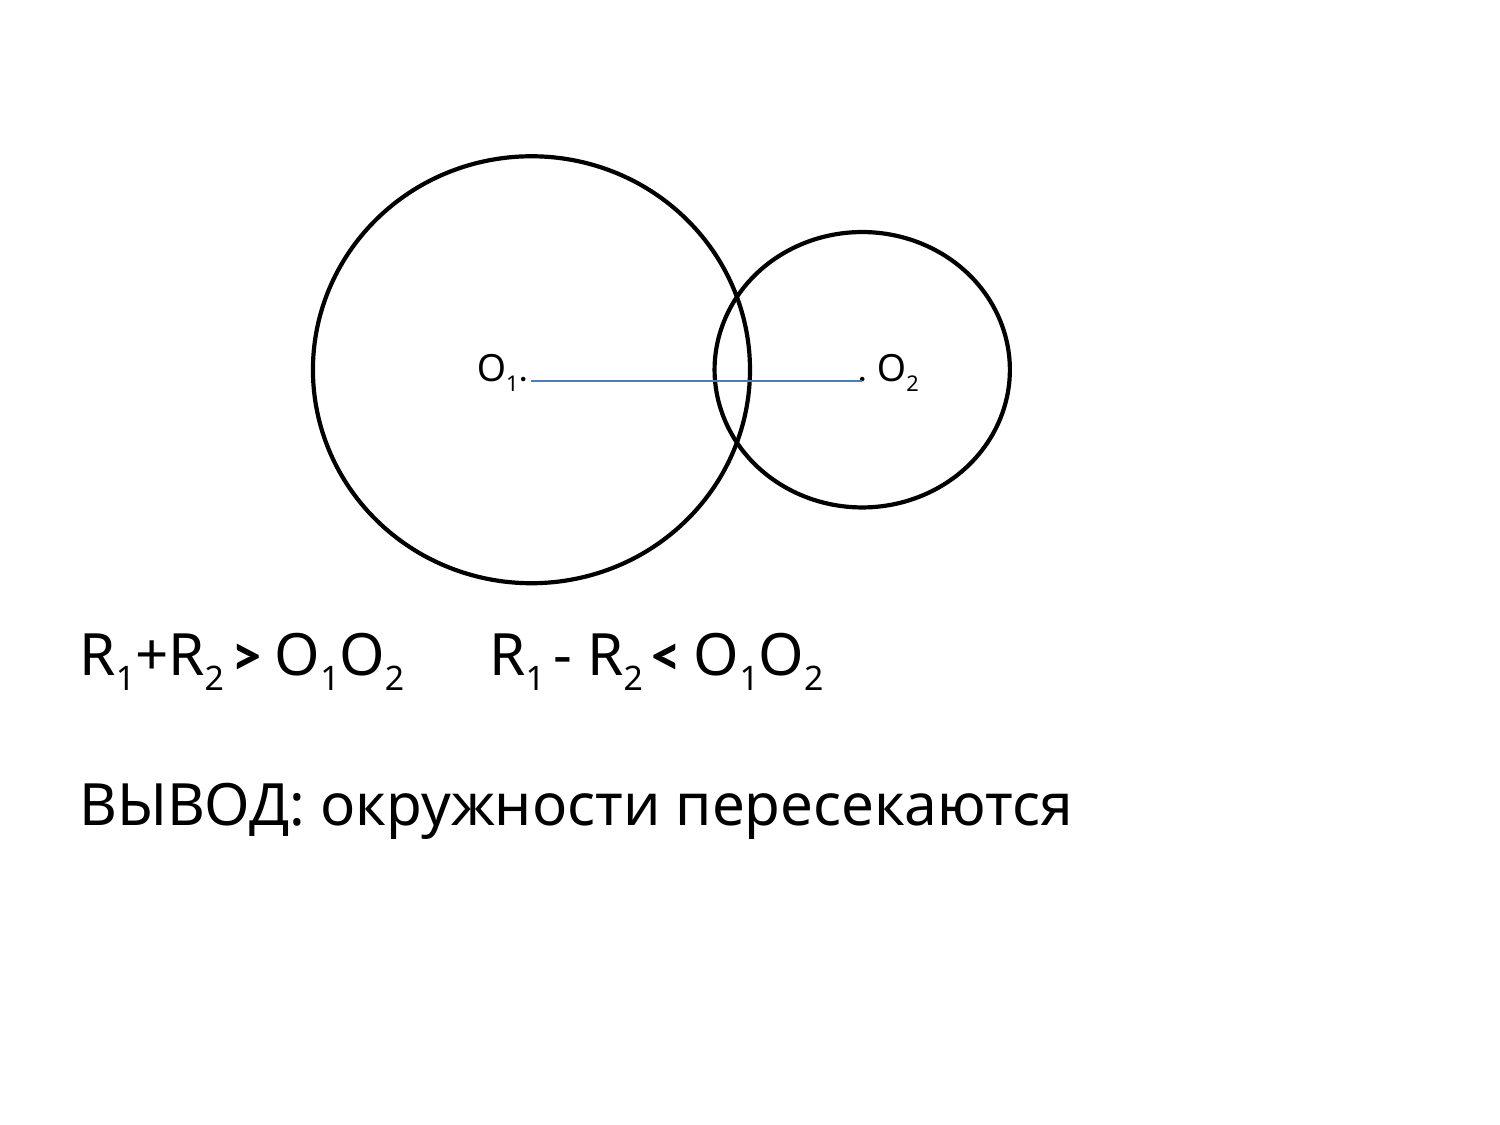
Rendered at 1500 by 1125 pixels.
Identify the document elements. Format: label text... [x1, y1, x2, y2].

text_box O1. [310, 154, 738, 586]
text_box . O2 [712, 229, 1012, 510]
text_box R1+R2 > O1O2 R1 - R2 < O1O2 ВЫВОД: окружности пересекаются [64, 609, 1376, 890]
